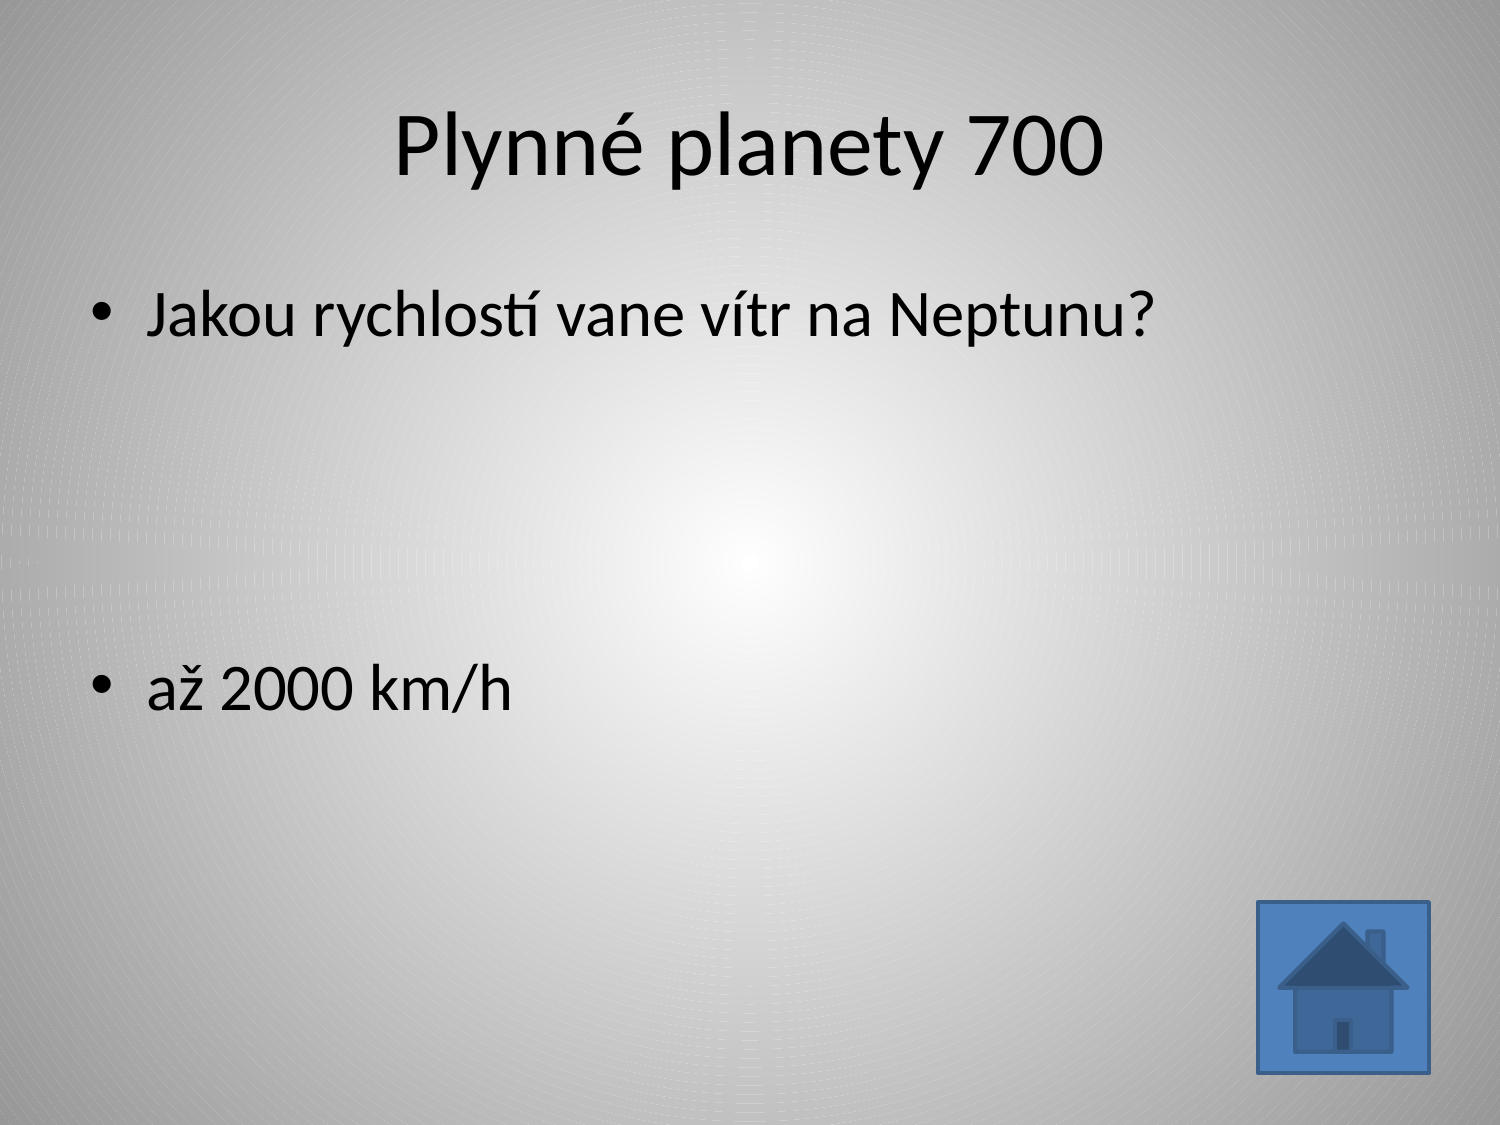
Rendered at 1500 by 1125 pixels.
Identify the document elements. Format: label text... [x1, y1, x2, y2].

list Jakou rychlostí vane vítr na Neptunu? až 2000 km/h [75, 262, 1425, 1005]
title Plynné planety 700 [75, 45, 1425, 233]
text_box [1256, 900, 1431, 1075]
